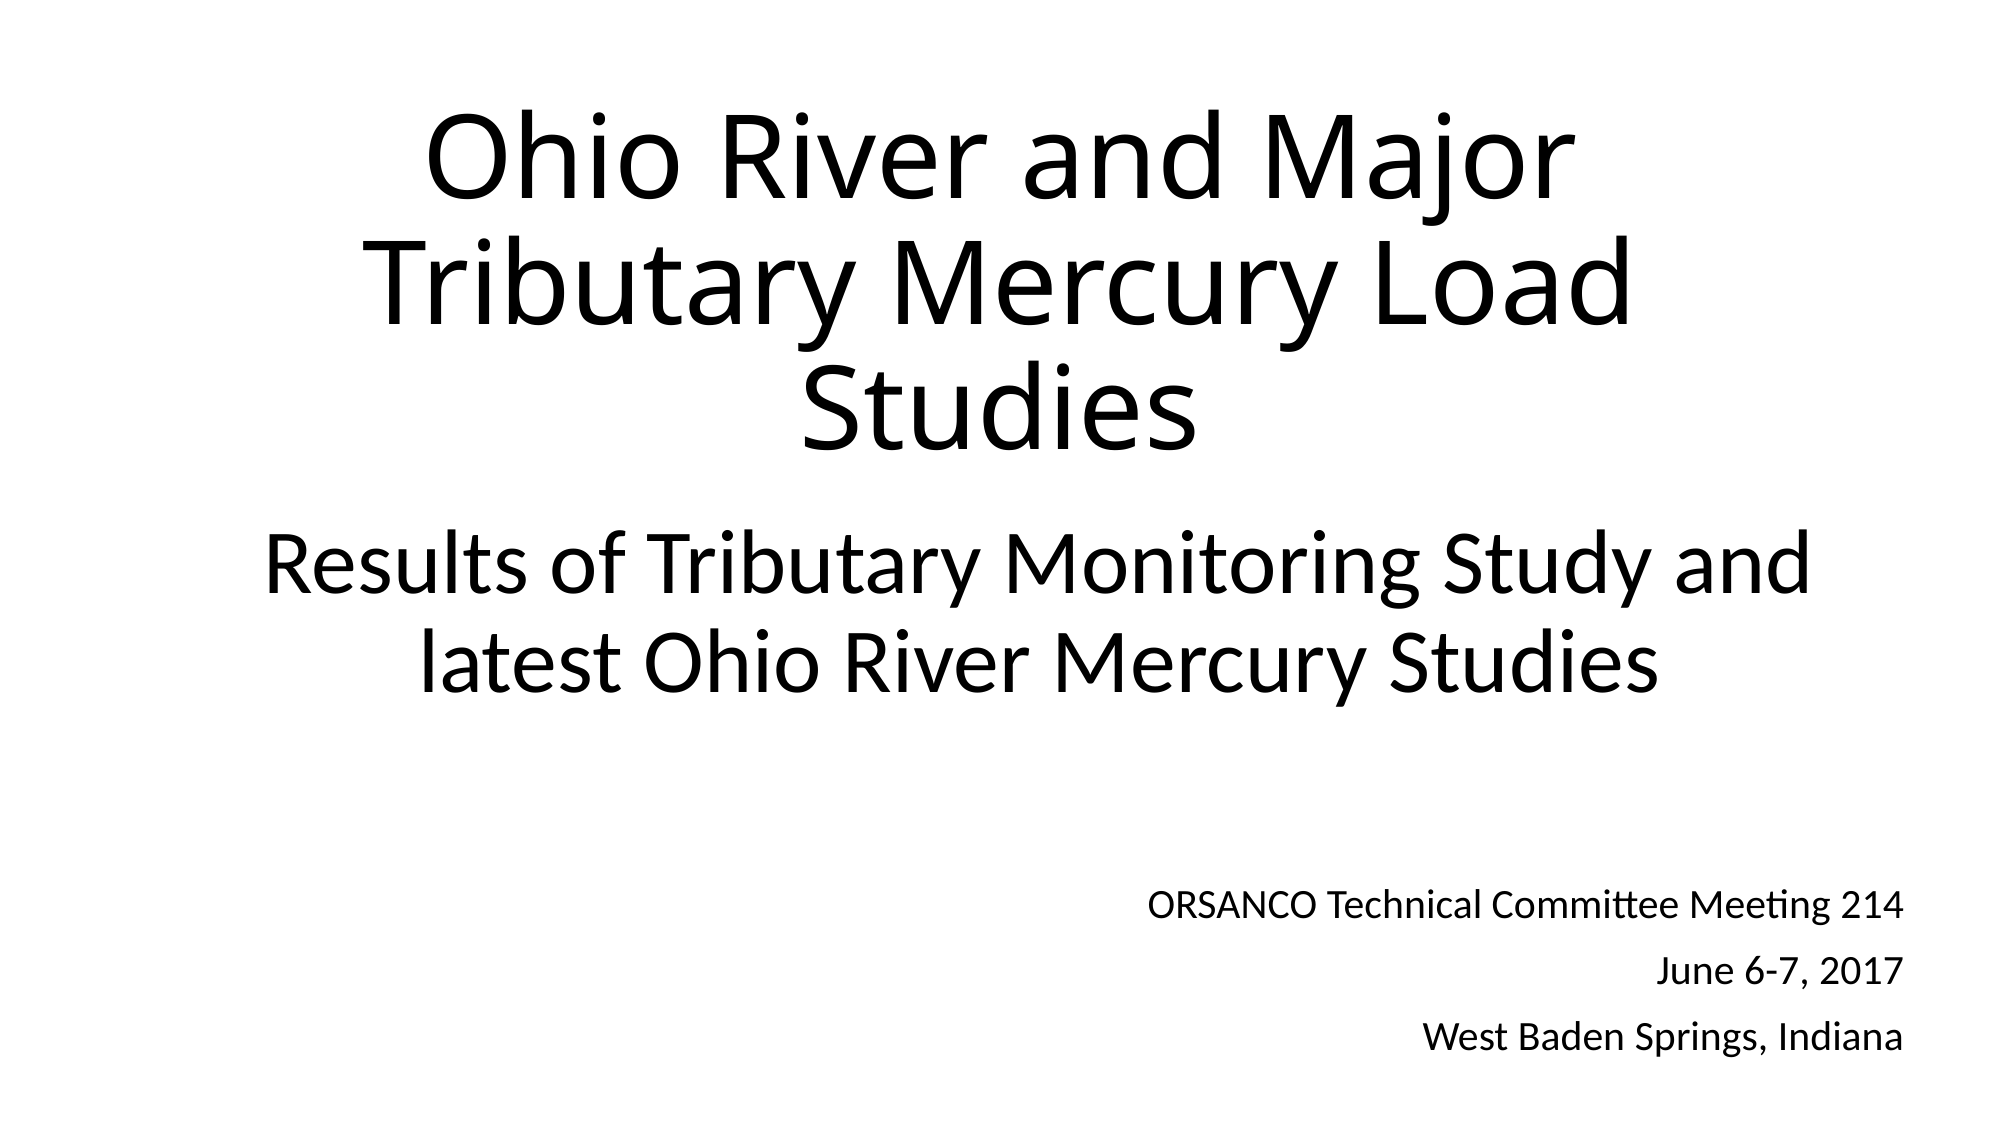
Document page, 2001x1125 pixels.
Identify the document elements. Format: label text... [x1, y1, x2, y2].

title Ohio River and Major Tributary Mercury Load Studies [249, 90, 1750, 483]
subtitle Results of Tributary Monitoring Study and latest Ohio River Mercury Studies ORSANCO Technical Committee Meeting 214 June 6-7, 2017 West Baden Springs, Indiana [160, 506, 1920, 1078]
